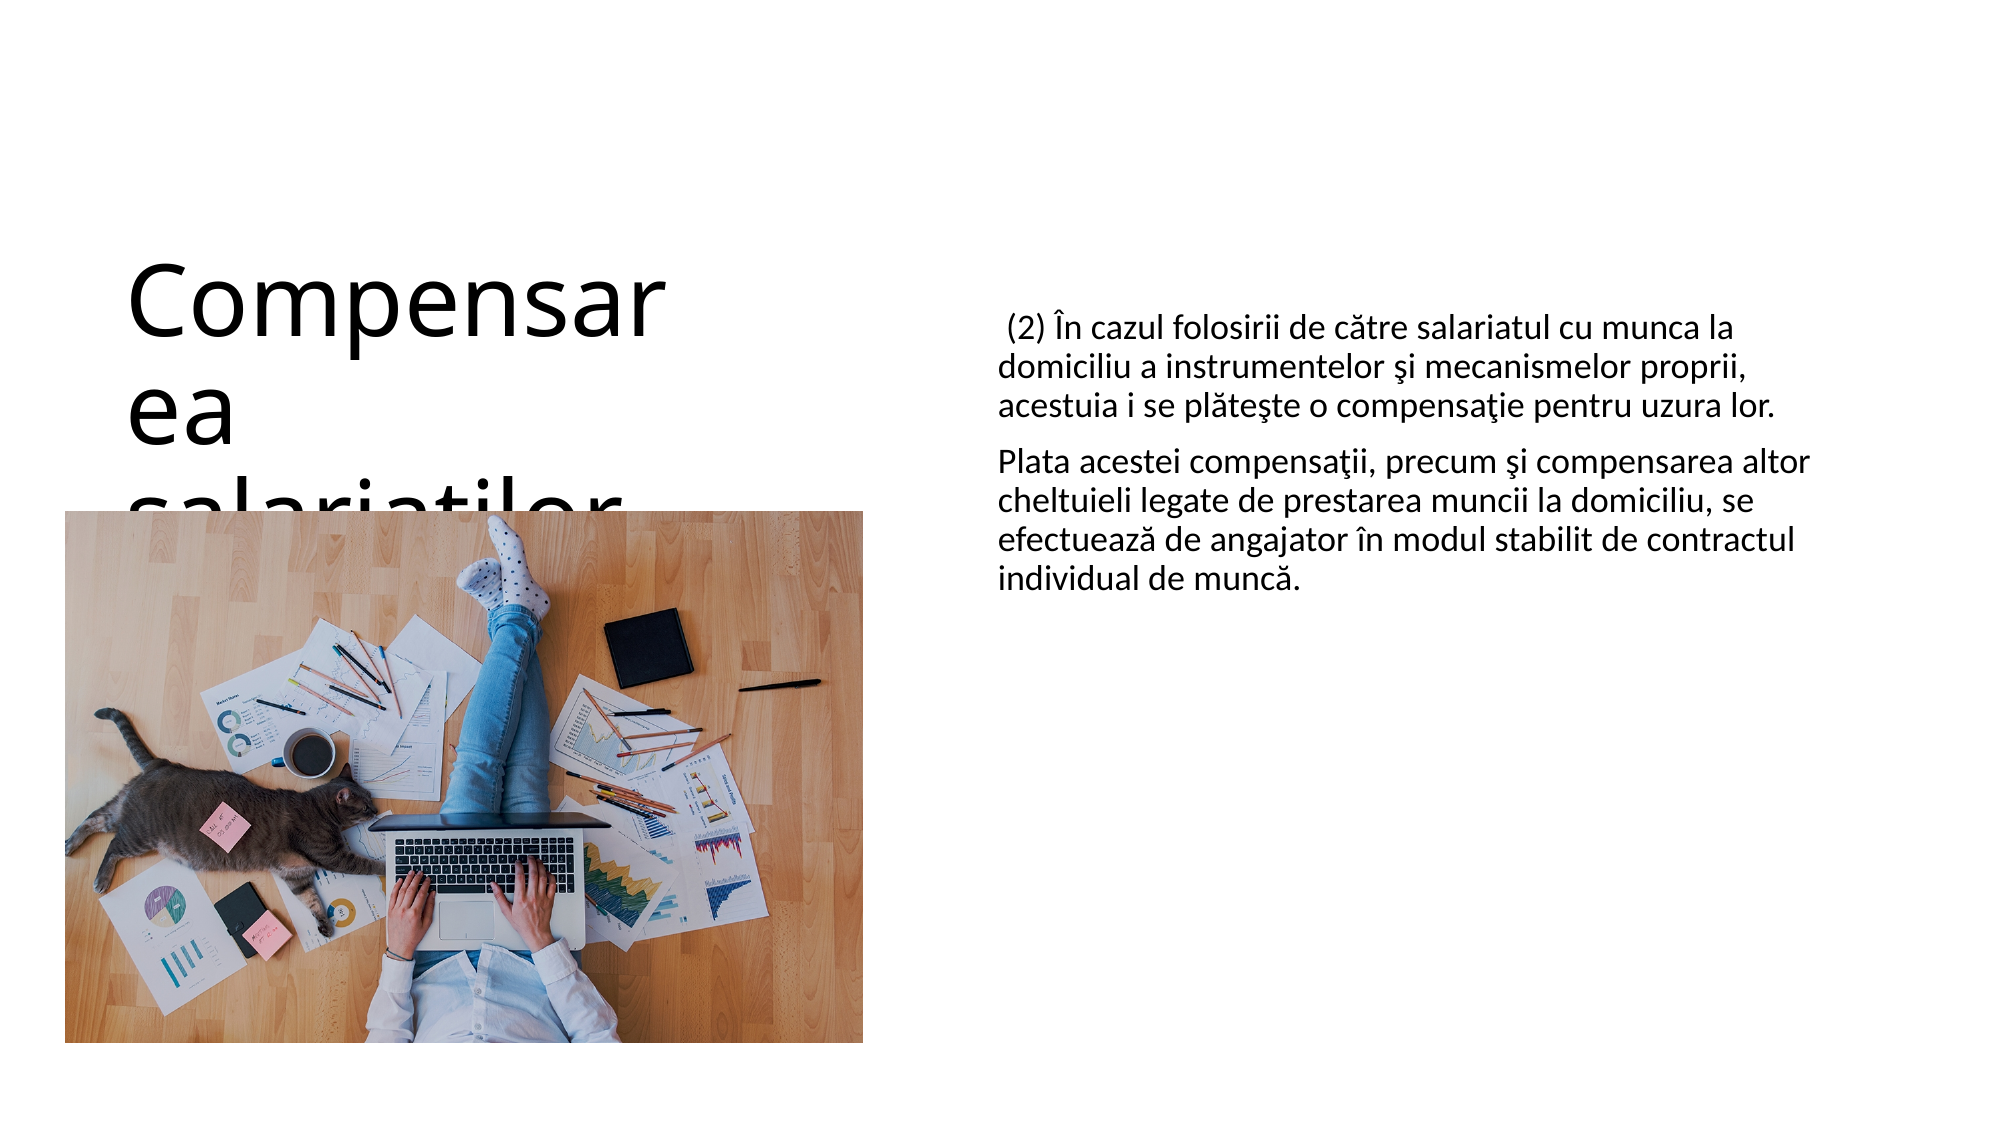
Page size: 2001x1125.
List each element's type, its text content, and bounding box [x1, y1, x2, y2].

list (2) În cazul folosirii de către salariatul cu munca la domiciliu a instrumentelor şi mecanismelor proprii, acestuia i se plăteşte o compensaţie pentru uzura lor. Plata acestei compensaţii, precum şi compensarea altor cheltuieli legate de prestarea muncii la domiciliu, se efectuează de angajator în modul stabilit de contractul individual de muncă. [927, 298, 1838, 946]
picture [65, 511, 863, 1043]
title Compensarea salariaților [105, 239, 729, 511]
